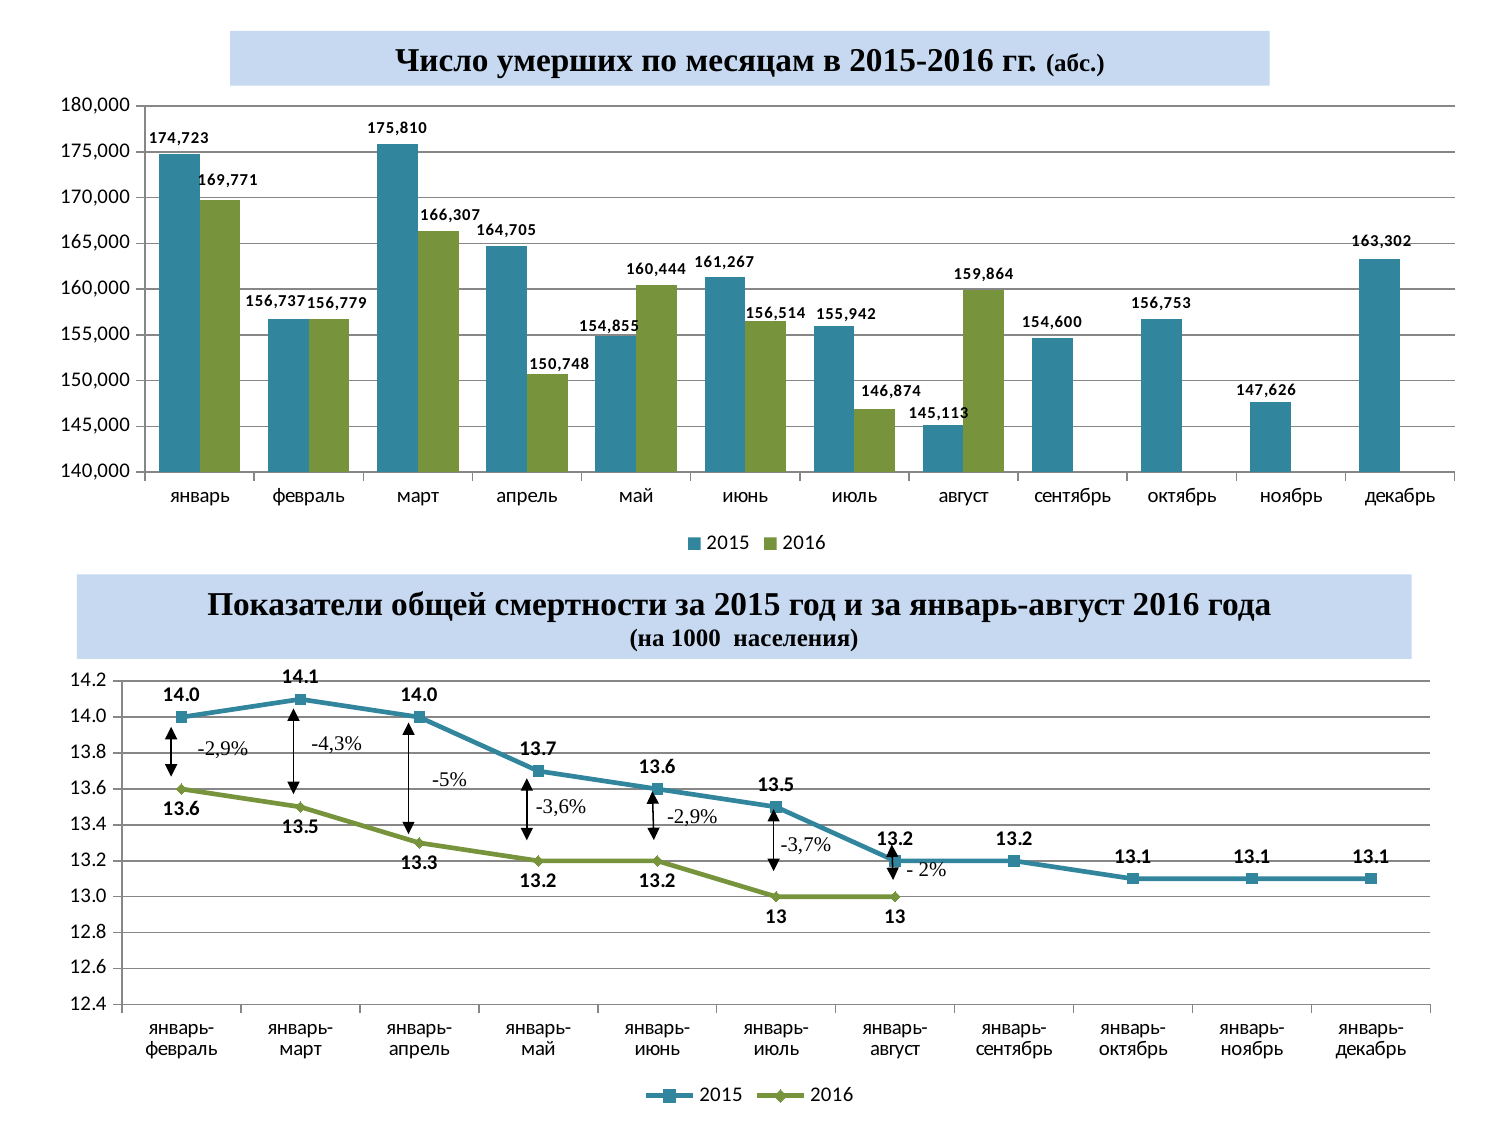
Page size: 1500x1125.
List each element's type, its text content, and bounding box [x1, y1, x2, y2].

text_box Показатели общей смертности за 2015 год и за январь-август 2016 года (на 1000 населения) [76, 574, 1412, 659]
text_box Число умерших по месяцам в 2015-2016 гг. (абс.) [230, 30, 1270, 84]
chart [41, 661, 1459, 1113]
chart [30, 86, 1484, 560]
